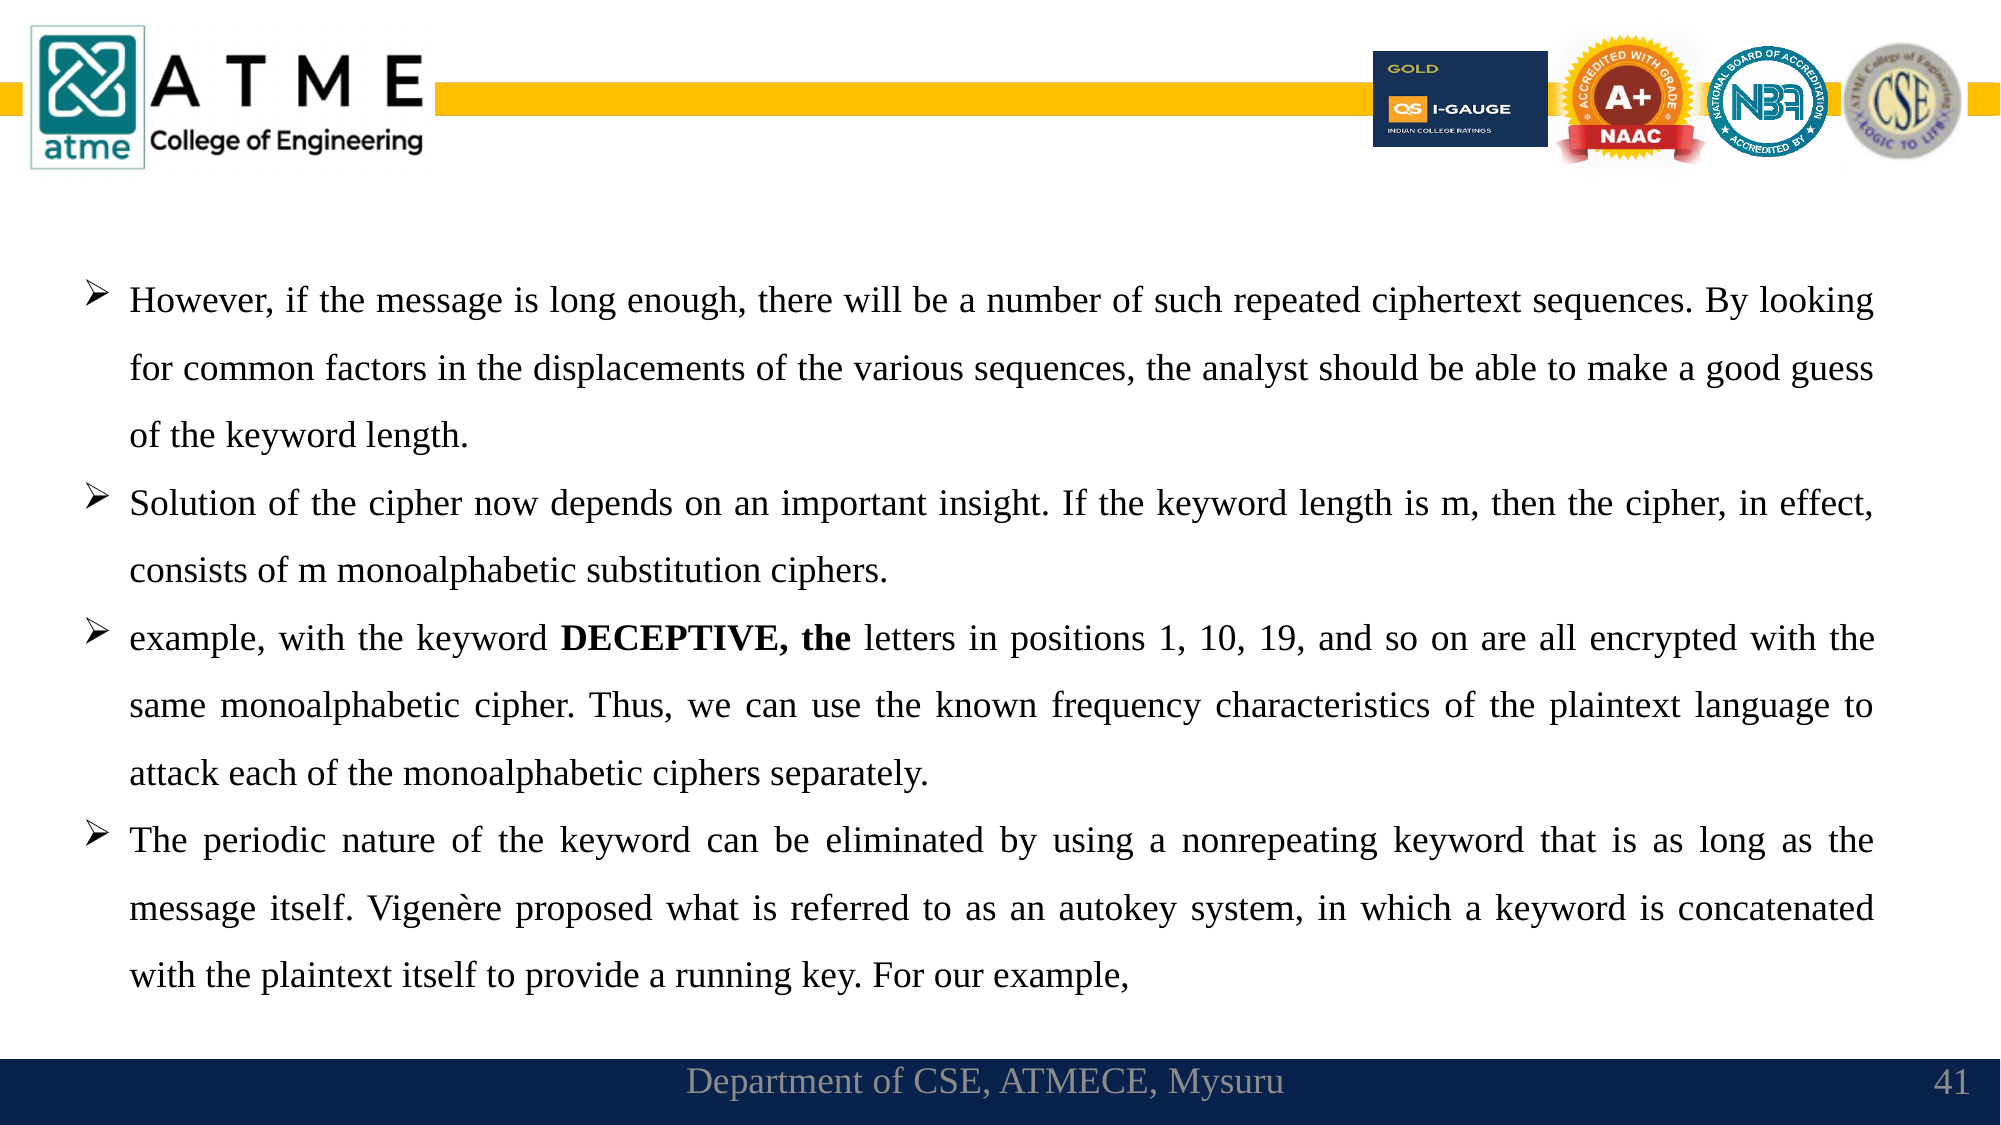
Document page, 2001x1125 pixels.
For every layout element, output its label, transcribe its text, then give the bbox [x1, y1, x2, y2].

picture [1373, 20, 1828, 180]
text_box However, if the message is long enough, there will be a number of such repeated ciphertext sequences. By looking for common factors in the displacements of the various sequences, the analyst should be able to make a good guess of the keyword length. Solution of the cipher now depends on an important insight. If the keyword length is m, then the cipher, in effect, consists of m monoalphabetic substitution ciphers. example, with the keyword DECEPTIVE, the letters in positions 1, 10, 19, and so on are all encrypted with the same monoalphabetic cipher. Thus, we can use the known frequency characteristics of the plaintext language to attack each of the monoalphabetic ciphers separately. The periodic nature of the keyword can be eliminated by using a nonrepeating keyword that is as long as the message itself. Vigenère proposed what is referred to as an autokey system, in which a keyword is concatenated with the plaintext itself to provide a running key. For our example, [67, 245, 1892, 1003]
picture [22, 15, 435, 178]
picture [0, 1059, 2001, 1125]
slide_number 41 [1511, 1057, 1972, 1103]
picture [1840, 26, 1968, 176]
footer Department of CSE, ATMECE, Mysuru [501, 1056, 1470, 1102]
